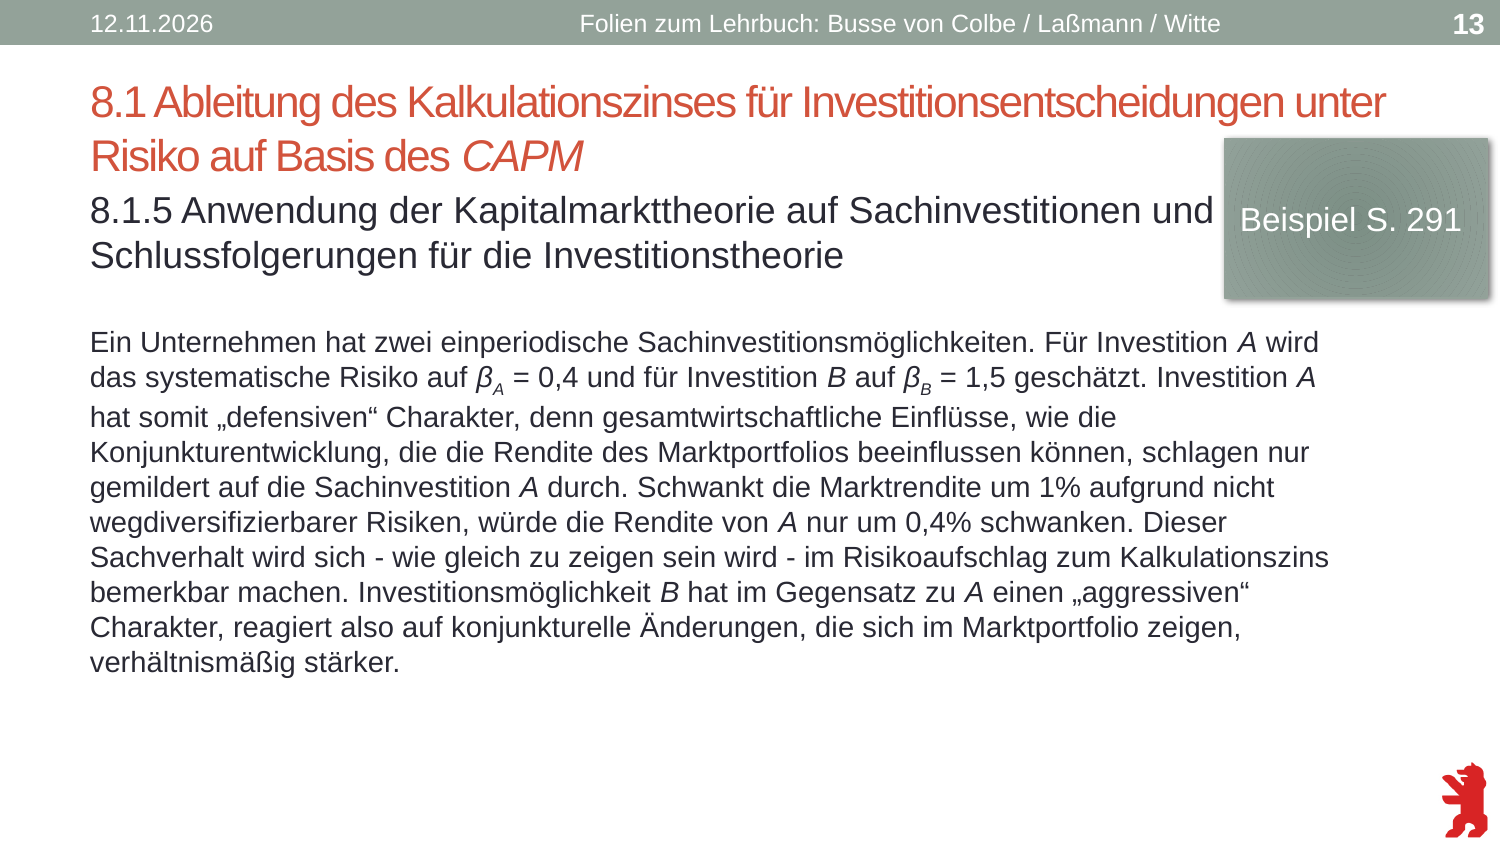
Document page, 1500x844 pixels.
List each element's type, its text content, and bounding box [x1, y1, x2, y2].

slide_number 13 [1325, 2, 1500, 43]
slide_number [75, 2, 550, 43]
picture [1434, 760, 1500, 844]
text_box Ein Unternehmen hat zwei einperiodische Sachinvestitionsmöglichkeiten. Für Investition A wird das systematische Risiko auf βA = 0,4 und für Investition B auf βB = 1,5 geschätzt. Investition A hat somit „defensiven“ Charakter, denn gesamtwirtschaftliche Einflüsse, wie die Konjunkturentwicklung, die die Rendite des Marktportfolios beeinflussen können, schlagen nur gemildert auf die Sachinvestition A durch. Schwankt die Marktrendite um 1% aufgrund nicht wegdiversifizierbarer Risiken, würde die Rendite von A nur um 0,4% schwanken. Dieser Sachverhalt wird sich ‑ wie gleich zu zeigen sein wird ‑ im Risikoaufschlag zum Kalkulationszins bemerkbar machen. Investitionsmöglichkeit B hat im Gegensatz zu A einen „aggressiven“ Charakter, reagiert also auf konjunkturelle Änderungen, die sich im Marktportfolio zeigen, verhältnismäßig stärker. [74, 316, 1354, 721]
text_box Beispiel S. 291 [1224, 138, 1488, 299]
title 8.1 Ableitung des Kalkulationszinses für Investitionsentscheidungen unter Risiko auf Basis des CAPM [75, 65, 1425, 178]
text_box 8.1.5 Anwendung der Kapitalmarkttheorie auf Sachinvestitionen und Schlussfolgerungen für die Investitionstheorie [74, 178, 1221, 284]
footer Folien zum Lehrbuch: Busse von Colbe / Laßmann / Witte [562, 2, 1238, 43]
